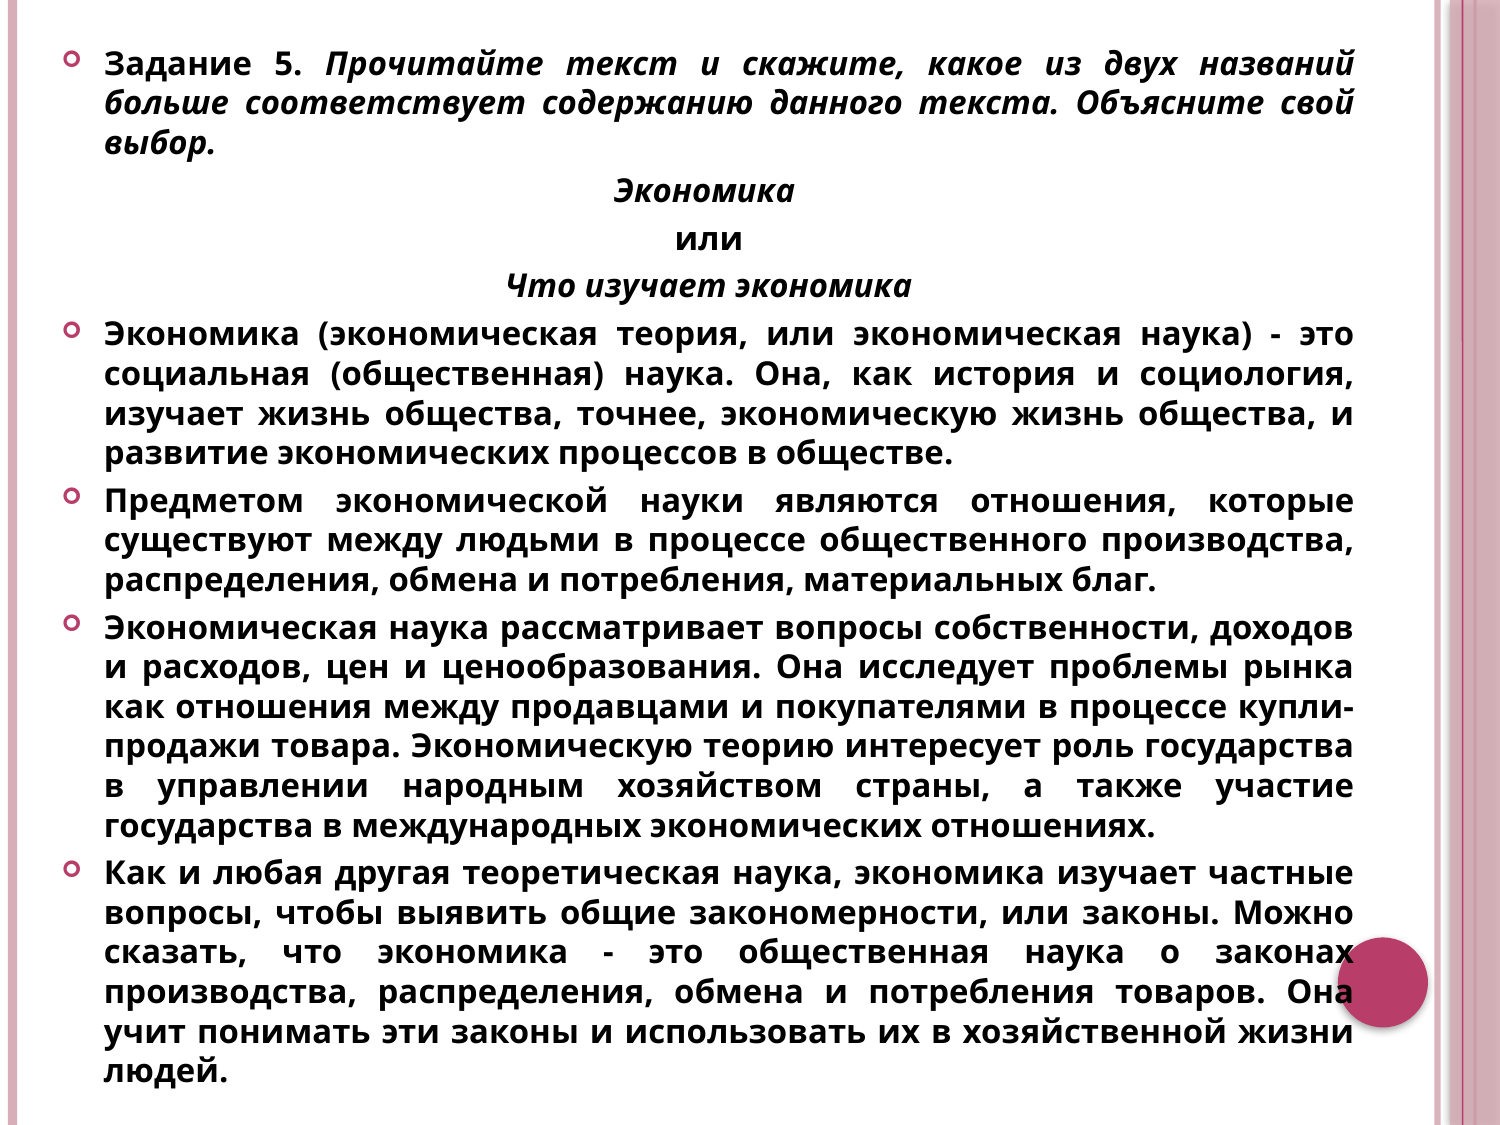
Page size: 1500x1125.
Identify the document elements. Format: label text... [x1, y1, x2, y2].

list Задание 5. Прочитайте текст и скажите, какое из двух названий больше соответствует содержанию данного текста. Объясните свой выбор. Экономика или Что изучает экономика Экономика (экономическая теория, или экономическая наука) - это социальная (общественная) наука. Она, как история и социология, изучает жизнь общества, точнее, экономическую жизнь общества, и развитие экономических процессов в обществе. Предметом экономической науки являются отношения, которые существуют между людьми в процессе общественного производства, распределения, обмена и потребления, материальных благ. Экономическая наука рассматривает вопросы собственности, доходов и расходов, цен и ценообразования. Она исследует проблемы рынка как отношения между продавцами и покупателями в процессе купли-продажи товара. Экономическую теорию интересует роль государства в управлении народным хозяйством страны, а также участие государства в международных экономических отношениях. Как и любая другая теоретическая наука, экономика изучает частные вопросы, чтобы выявить общие закономерности, или законы. Можно сказать, что экономика - это общественная наука о законах производства, распределения, обмена и потребления товаров. Она учит понимать эти законы и использовать их в хозяйственной жизни людей. [46, 35, 1372, 1125]
